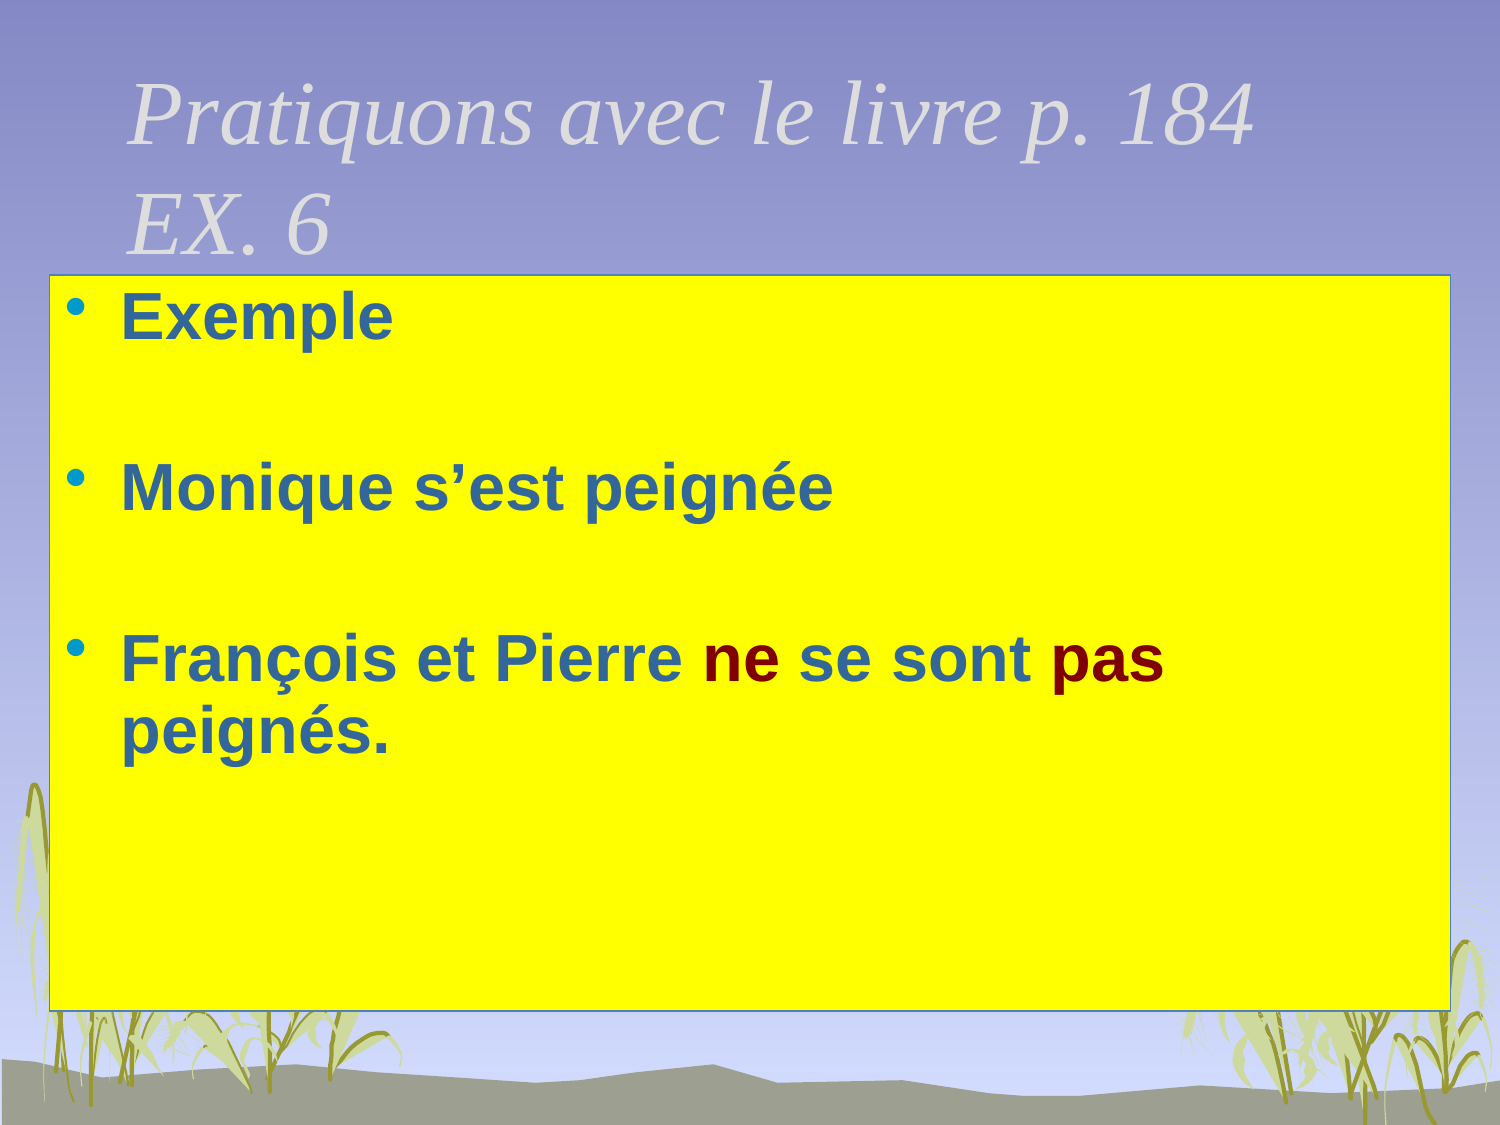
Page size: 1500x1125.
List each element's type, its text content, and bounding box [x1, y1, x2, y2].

list Exemple Monique s’est peignée François et Pierre ne se sont pas peignés. [49, 274, 1451, 1012]
title Pratiquons avec le livre p. 184 EX. 6 [112, 68, 1388, 257]
